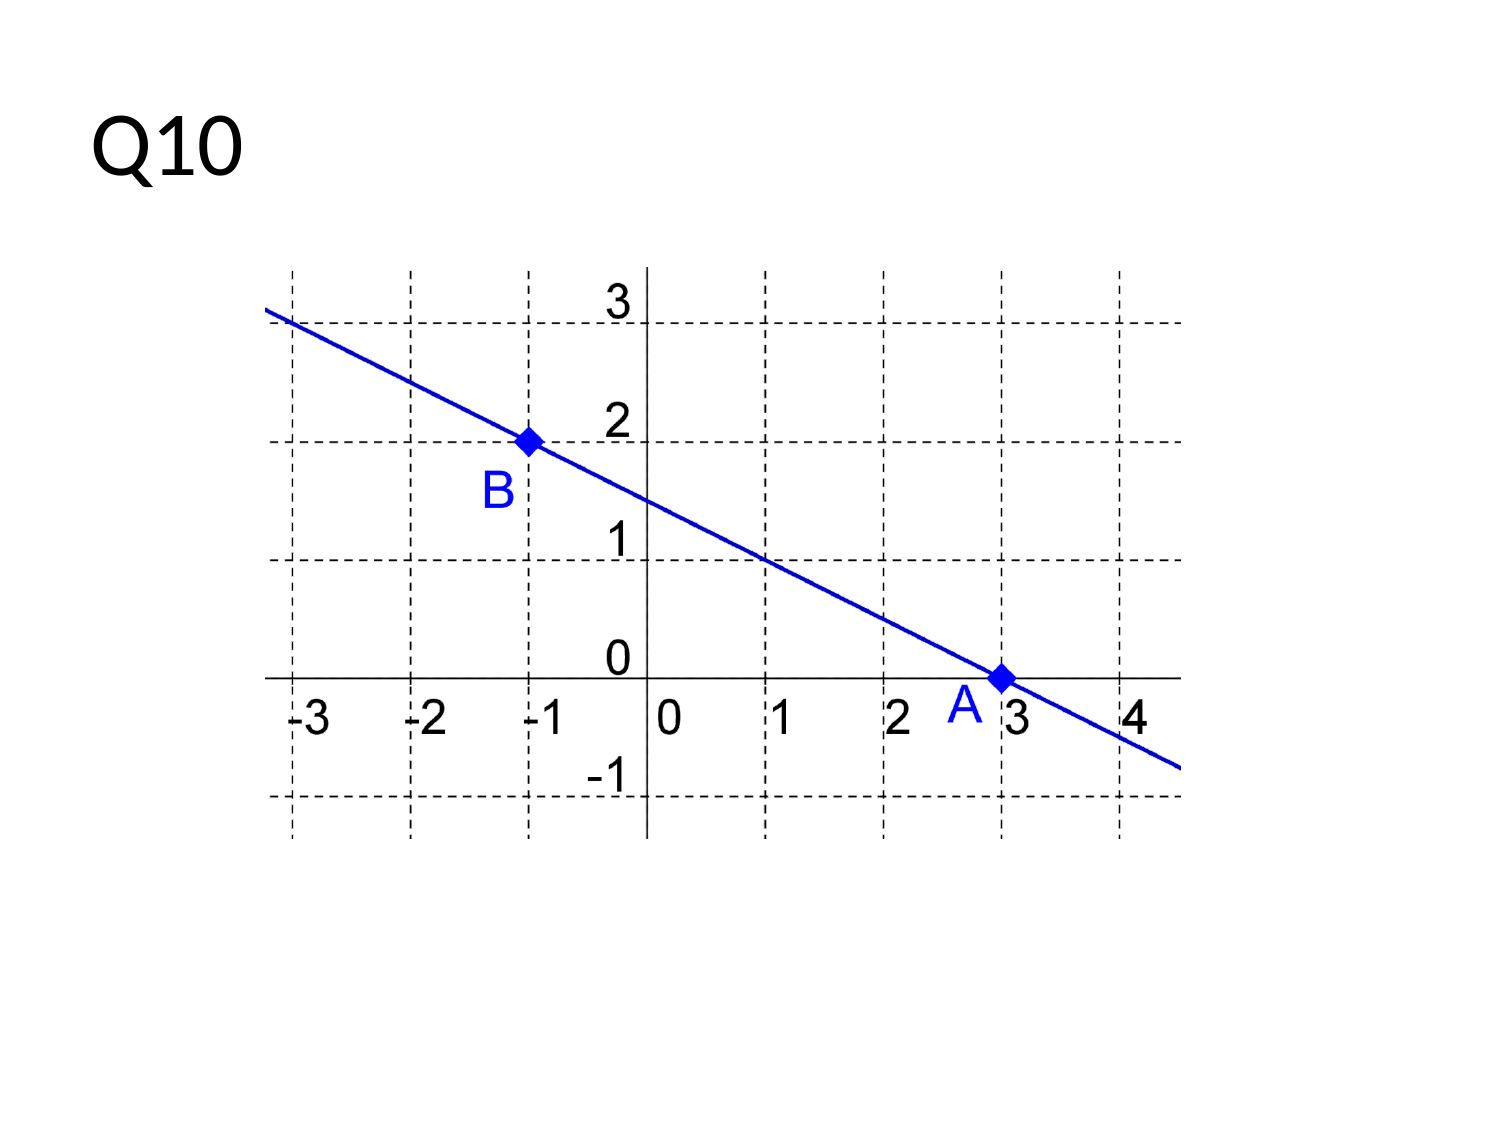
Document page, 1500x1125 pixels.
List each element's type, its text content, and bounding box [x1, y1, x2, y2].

picture [265, 266, 1181, 839]
title Q10 [75, 45, 1425, 233]
